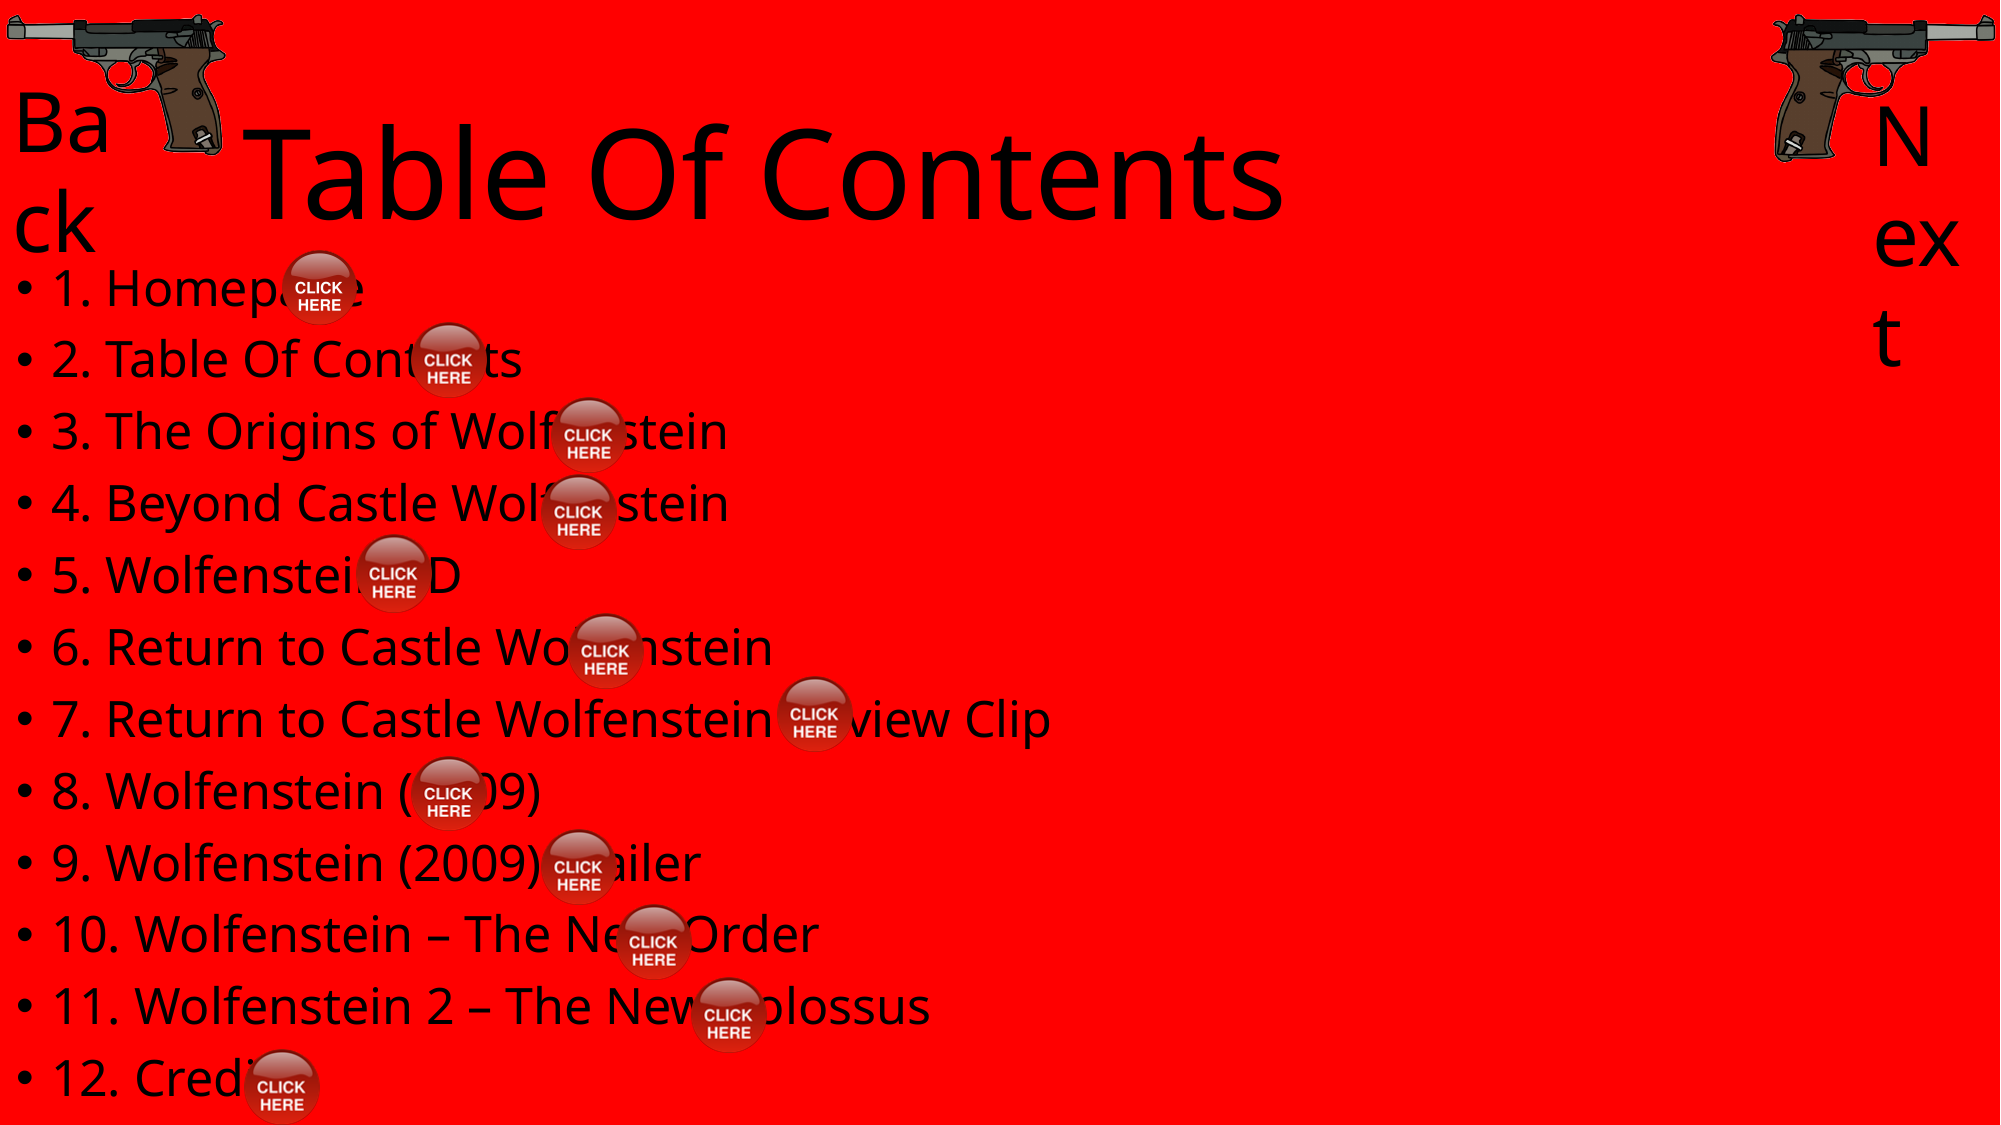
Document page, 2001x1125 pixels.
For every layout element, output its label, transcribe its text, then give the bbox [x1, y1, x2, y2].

text_box Back [0, 61, 163, 277]
picture [356, 534, 432, 613]
text_box Next [1857, 166, 1989, 391]
list 1. Homepage 2. Table Of Contents 3. The Origins of Wolfenstein 4. Beyond Castle Wolfenstein 5. Wolfenstein 3D 6. Return to Castle Wolfenstein 7. Return to Castle Wolfenstein Review Clip 8. Wolfenstein (2009) 9. Wolfenstein (2009) Trailer 10. Wolfenstein – The New Order 11. Wolfenstein 2 – The New Colossus 12. Credits [1, 255, 2000, 1125]
picture [282, 250, 357, 325]
picture [411, 322, 487, 398]
picture [777, 676, 853, 752]
picture [244, 1049, 320, 1125]
picture [411, 755, 487, 831]
picture [541, 829, 767, 1053]
picture [1765, 12, 2000, 166]
picture [551, 397, 627, 473]
picture [568, 613, 644, 689]
title Table Of Contents [227, 70, 1857, 255]
picture [541, 474, 617, 550]
picture [1, 12, 231, 159]
